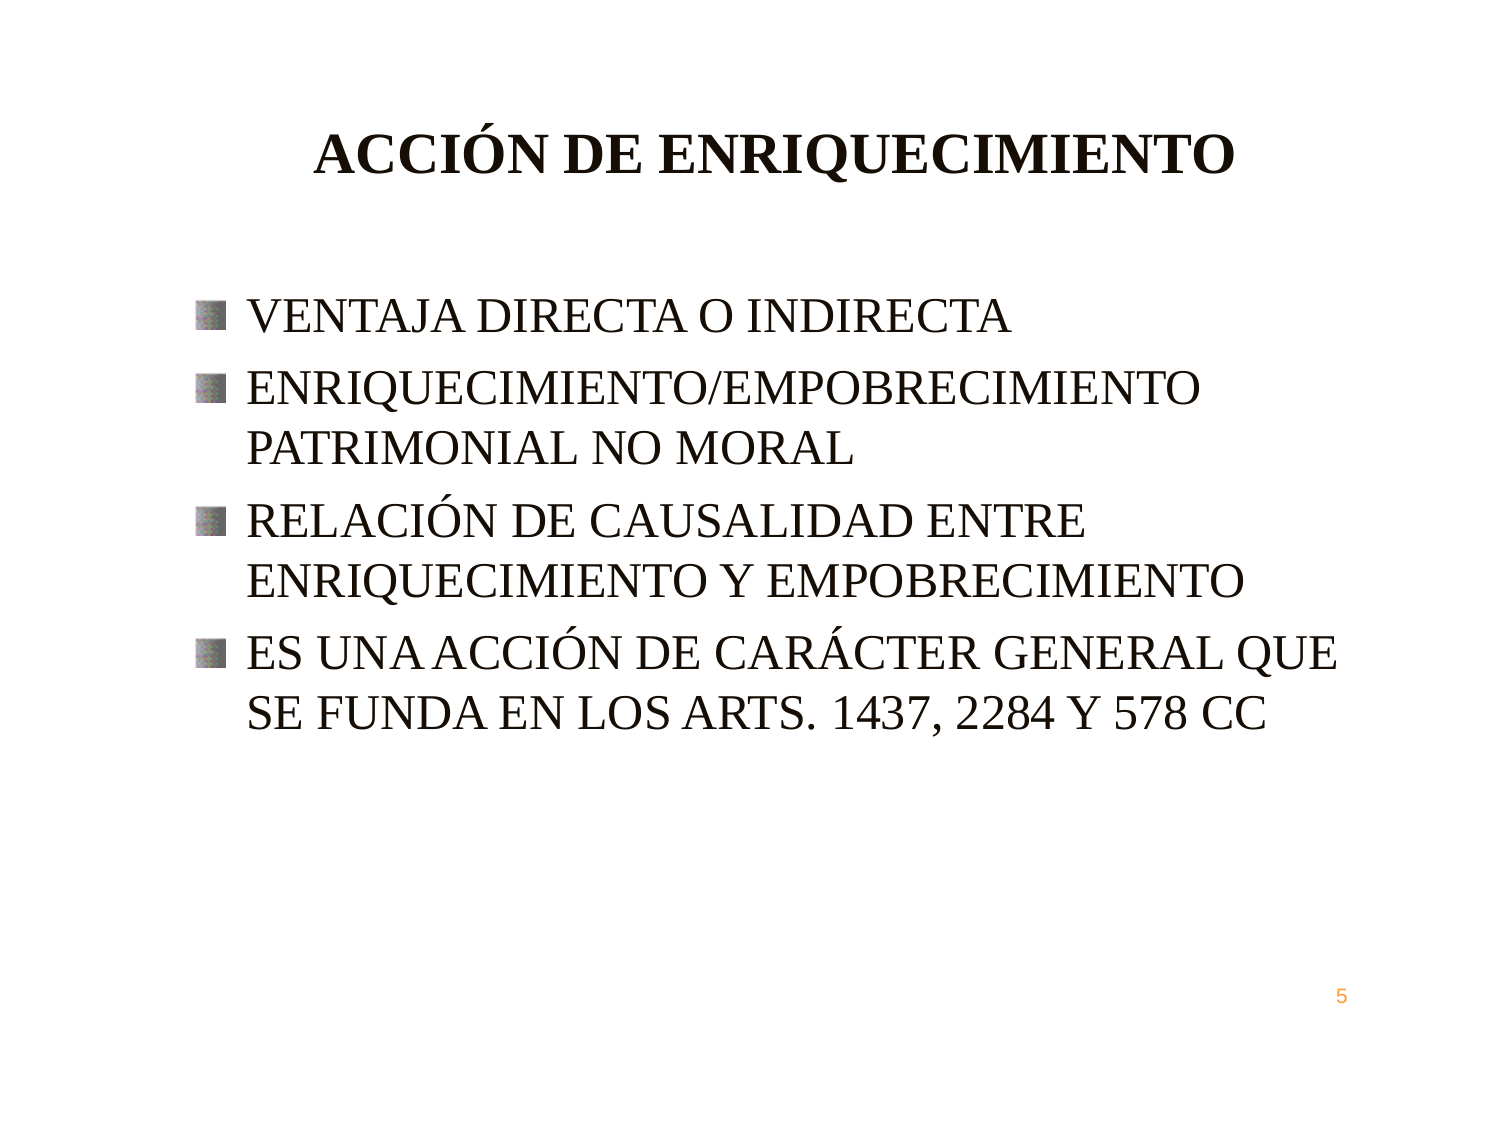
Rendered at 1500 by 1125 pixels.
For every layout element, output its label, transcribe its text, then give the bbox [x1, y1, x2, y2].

picture [189, 367, 226, 403]
title ACCIÓN DE ENRIQUECIMIENTO [174, 87, 1375, 213]
list VENTAJA DIRECTA O INDIRECTA ENRIQUECIMIENTO/EMPOBRECIMIENTO PATRIMONIAL NO MORAL RELACIÓN DE CAUSALIDAD ENTRE ENRIQUECIMIENTO Y EMPOBRECIMIENTO ES UNA ACCIÓN DE CARÁCTER GENERAL QUE SE FUNDA EN LOS ARTS. 1437, 2284 Y 578 CC [174, 275, 1375, 913]
picture [189, 294, 226, 330]
slide_number 5 [1149, 975, 1363, 1050]
picture [189, 500, 226, 536]
picture [189, 632, 226, 668]
